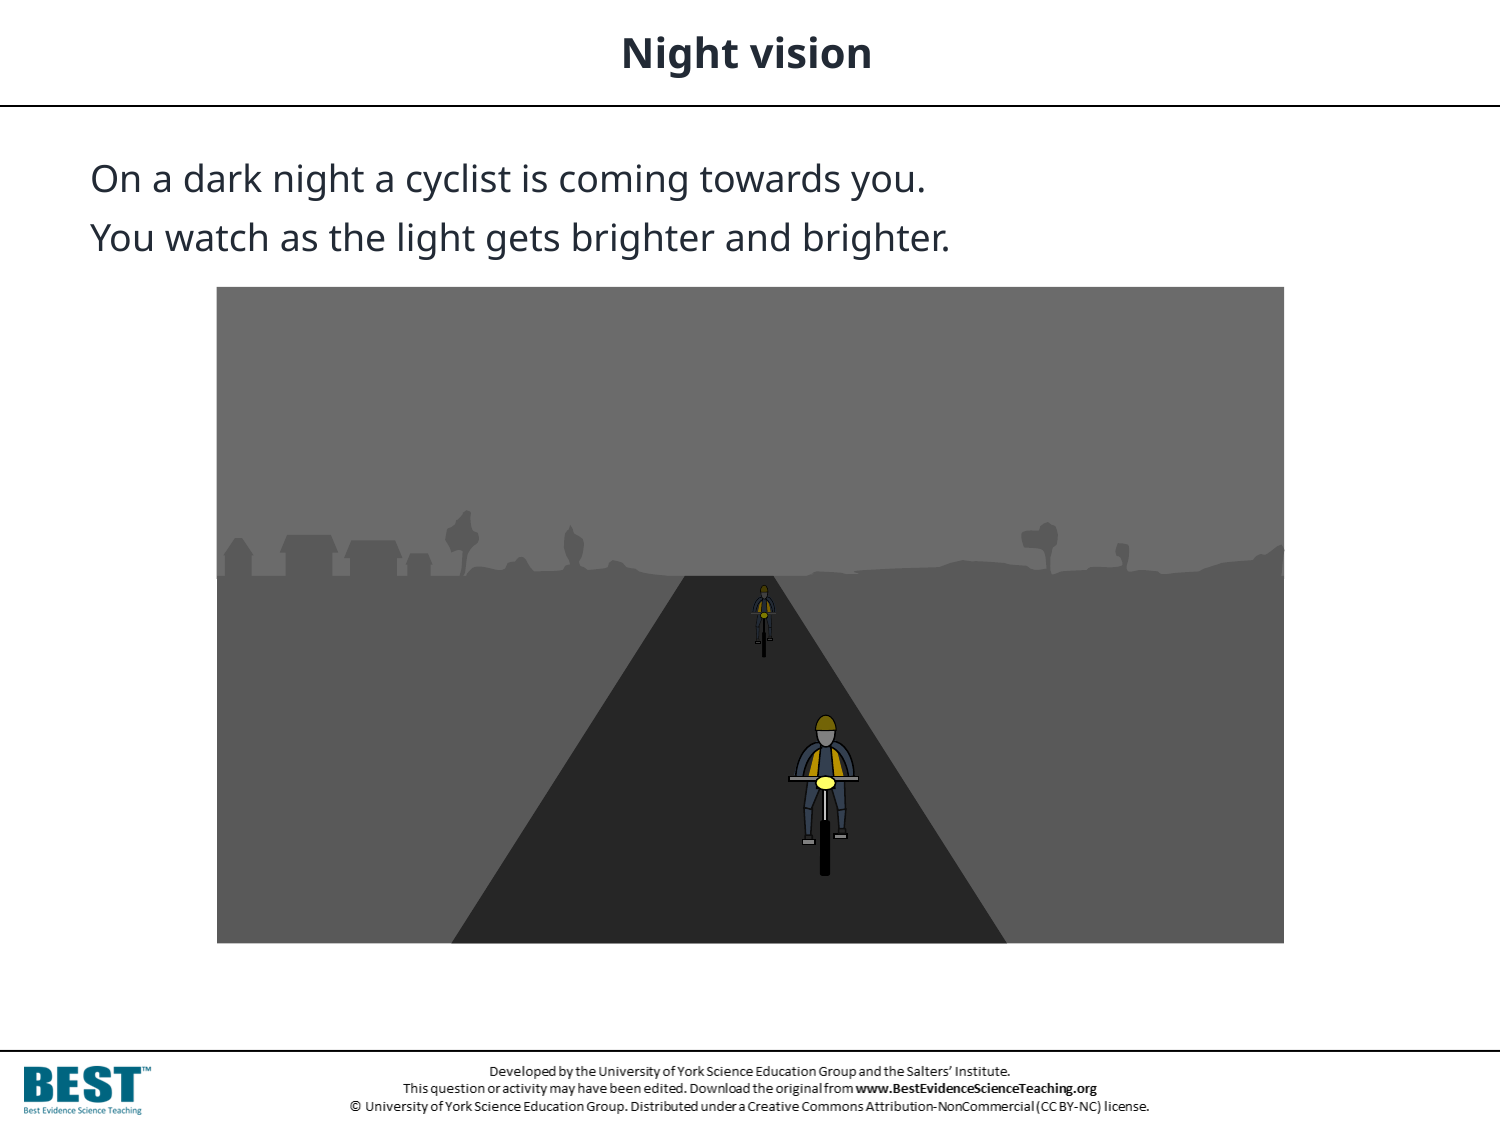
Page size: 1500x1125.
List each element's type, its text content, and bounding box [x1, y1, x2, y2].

text_box Night vision [23, 4, 1471, 99]
picture [0, 105, 1500, 1125]
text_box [216, 286, 1285, 944]
